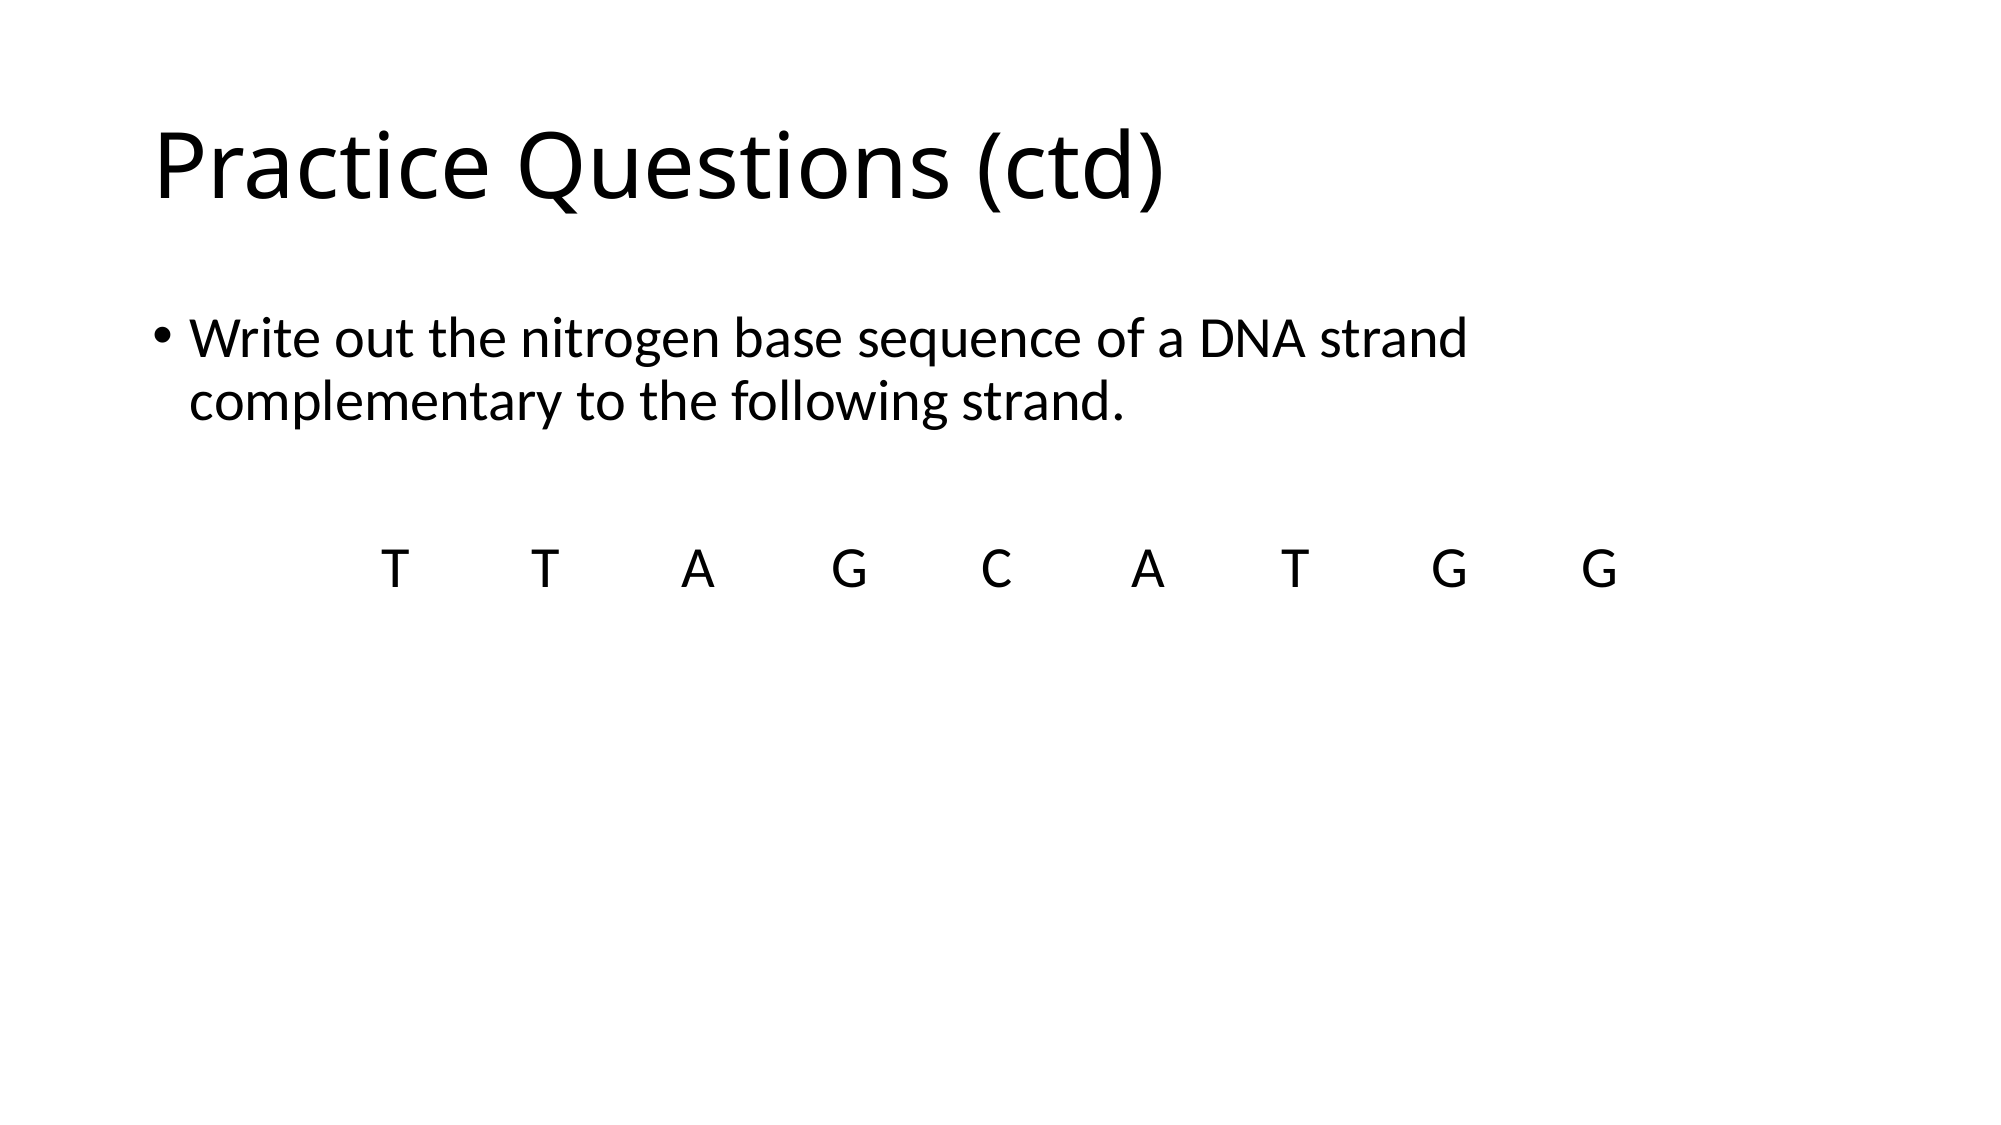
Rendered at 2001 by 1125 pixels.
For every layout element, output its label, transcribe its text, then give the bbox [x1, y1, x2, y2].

list Write out the nitrogen base sequence of a DNA strand complementary to the following strand. T T A G C A T G G [137, 299, 1863, 1014]
title Practice Questions (ctd) [137, 59, 1863, 278]
